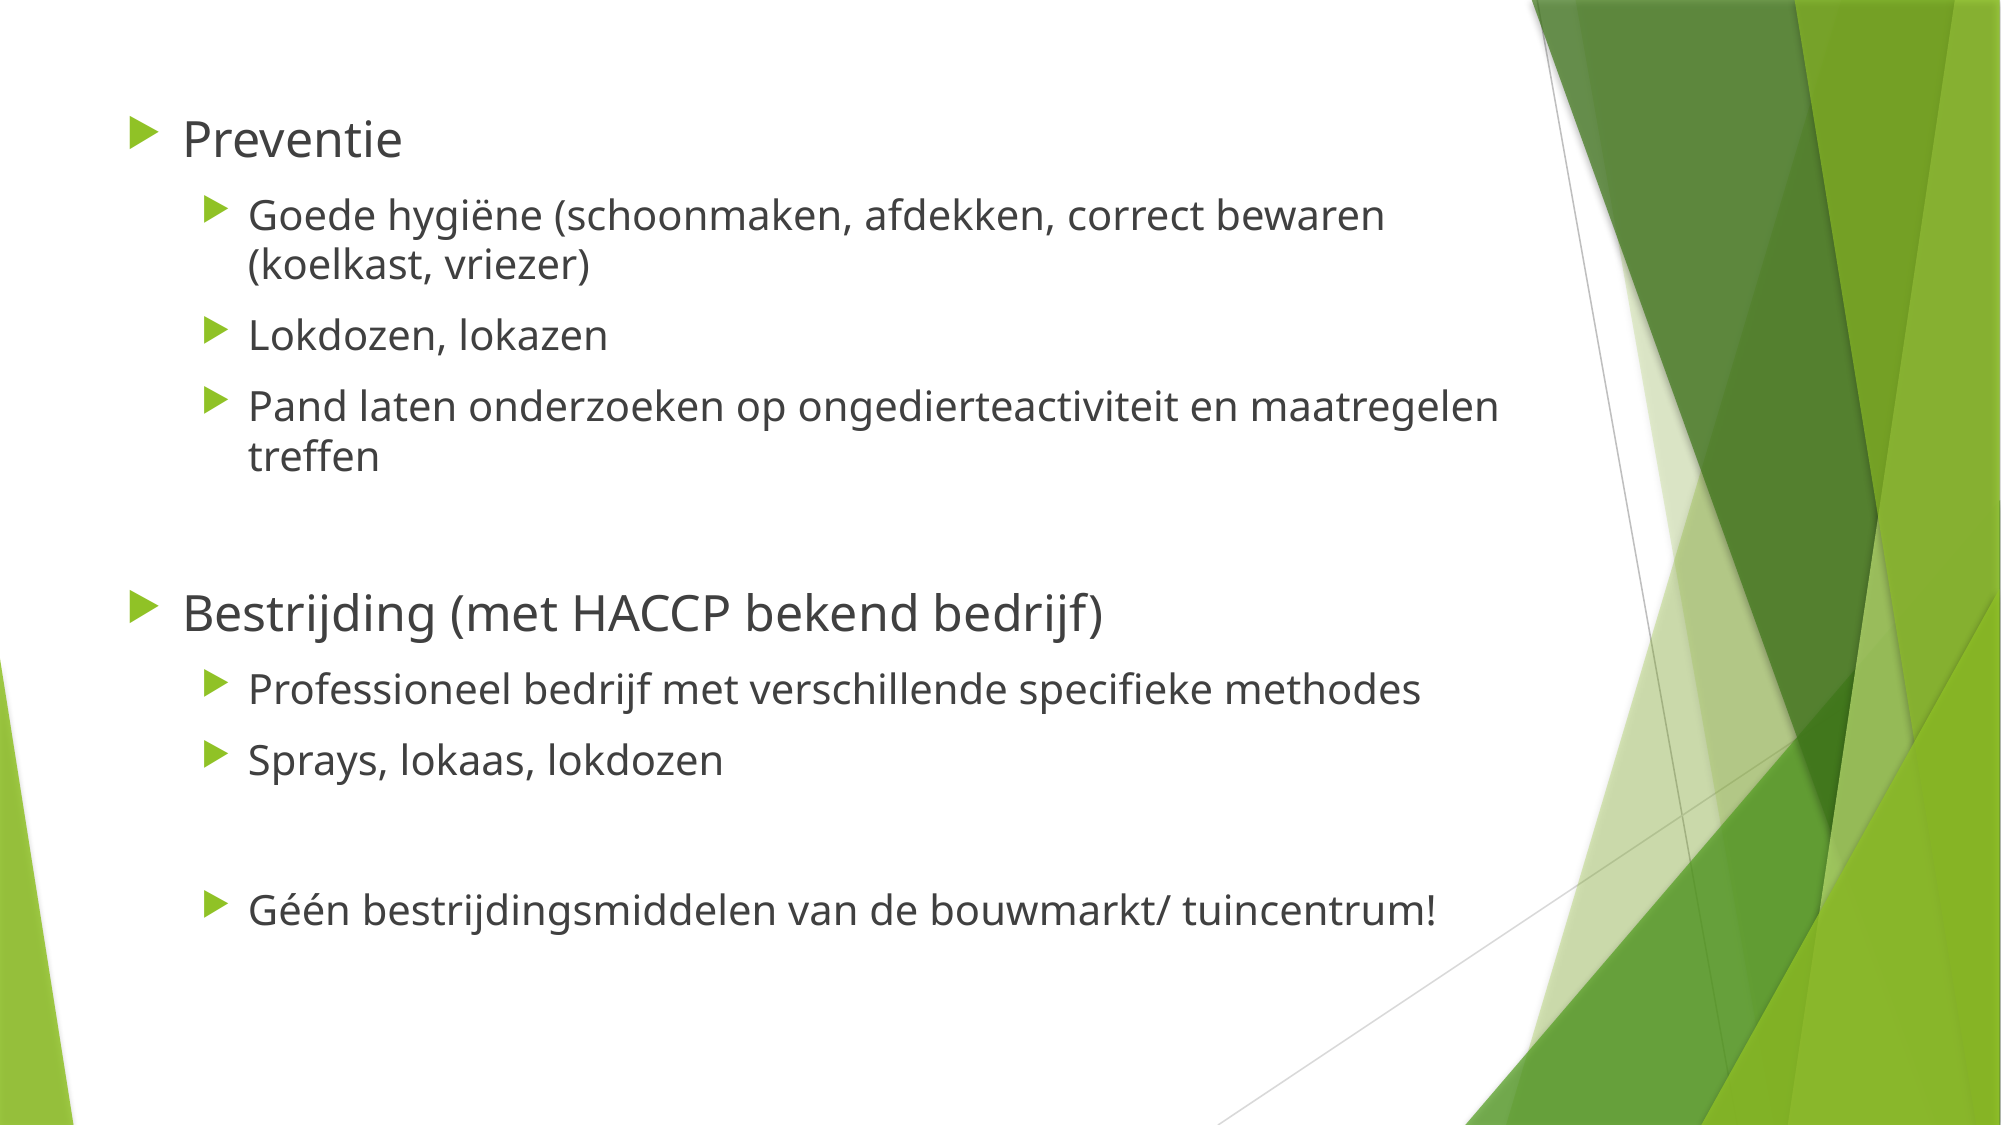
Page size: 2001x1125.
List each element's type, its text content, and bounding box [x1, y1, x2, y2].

list Preventie Goede hygiëne (schoonmaken, afdekken, correct bewaren (koelkast, vriezer) Lokdozen, lokazen Pand laten onderzoeken op ongedierteactiviteit en maatregelen treffen Bestrijding (met HACCP bekend bedrijf) Professioneel bedrijf met verschillende specifieke methodes Sprays, lokaas, lokdozen Géén bestrijdingsmiddelen van de bouwmarkt/ tuincentrum! [111, 99, 1522, 991]
